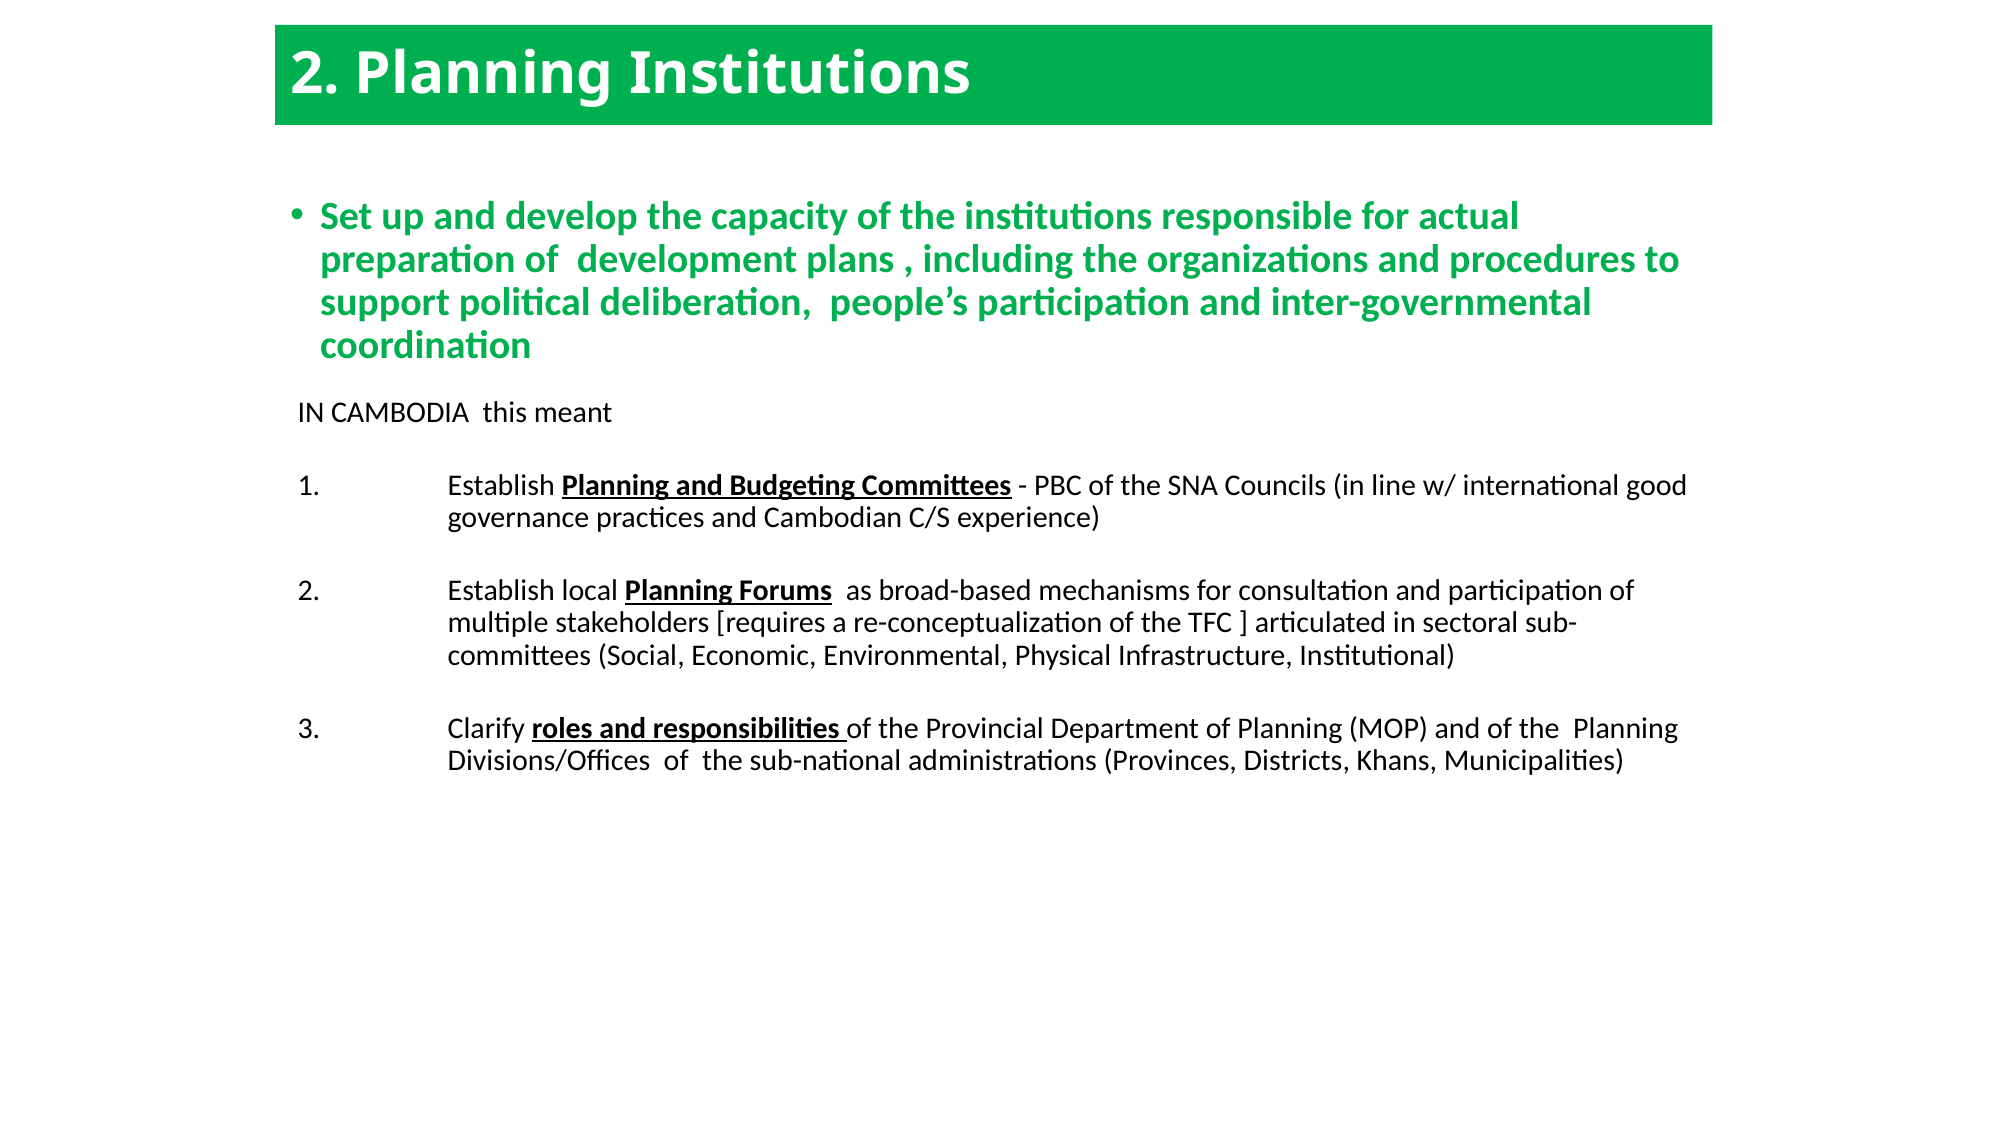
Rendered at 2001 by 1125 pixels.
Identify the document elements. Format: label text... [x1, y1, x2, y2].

list Set up and develop the capacity of the institutions responsible for actual preparation of development plans , including the organizations and procedures to support political deliberation, people’s participation and inter-governmental coordination IN CAMBODIA this meant Establish Planning and Budgeting Committees - PBC of the SNA Councils (in line w/ international good governance practices and Cambodian C/S experience) Establish local Planning Forums as broad-based mechanisms for consultation and participation of multiple stakeholders [requires a re-conceptualization of the TFC ] articulated in sectoral sub-committees (Social, Economic, Environmental, Physical Infrastructure, Institutional) Clarify roles and responsibilities of the Provincial Department of Planning (MOP) and of the Planning Divisions/Offices of the sub-national administrations (Provinces, Districts, Khans, Municipalities) [275, 187, 1713, 1063]
title 2. Planning Institutions [275, 24, 1713, 125]
